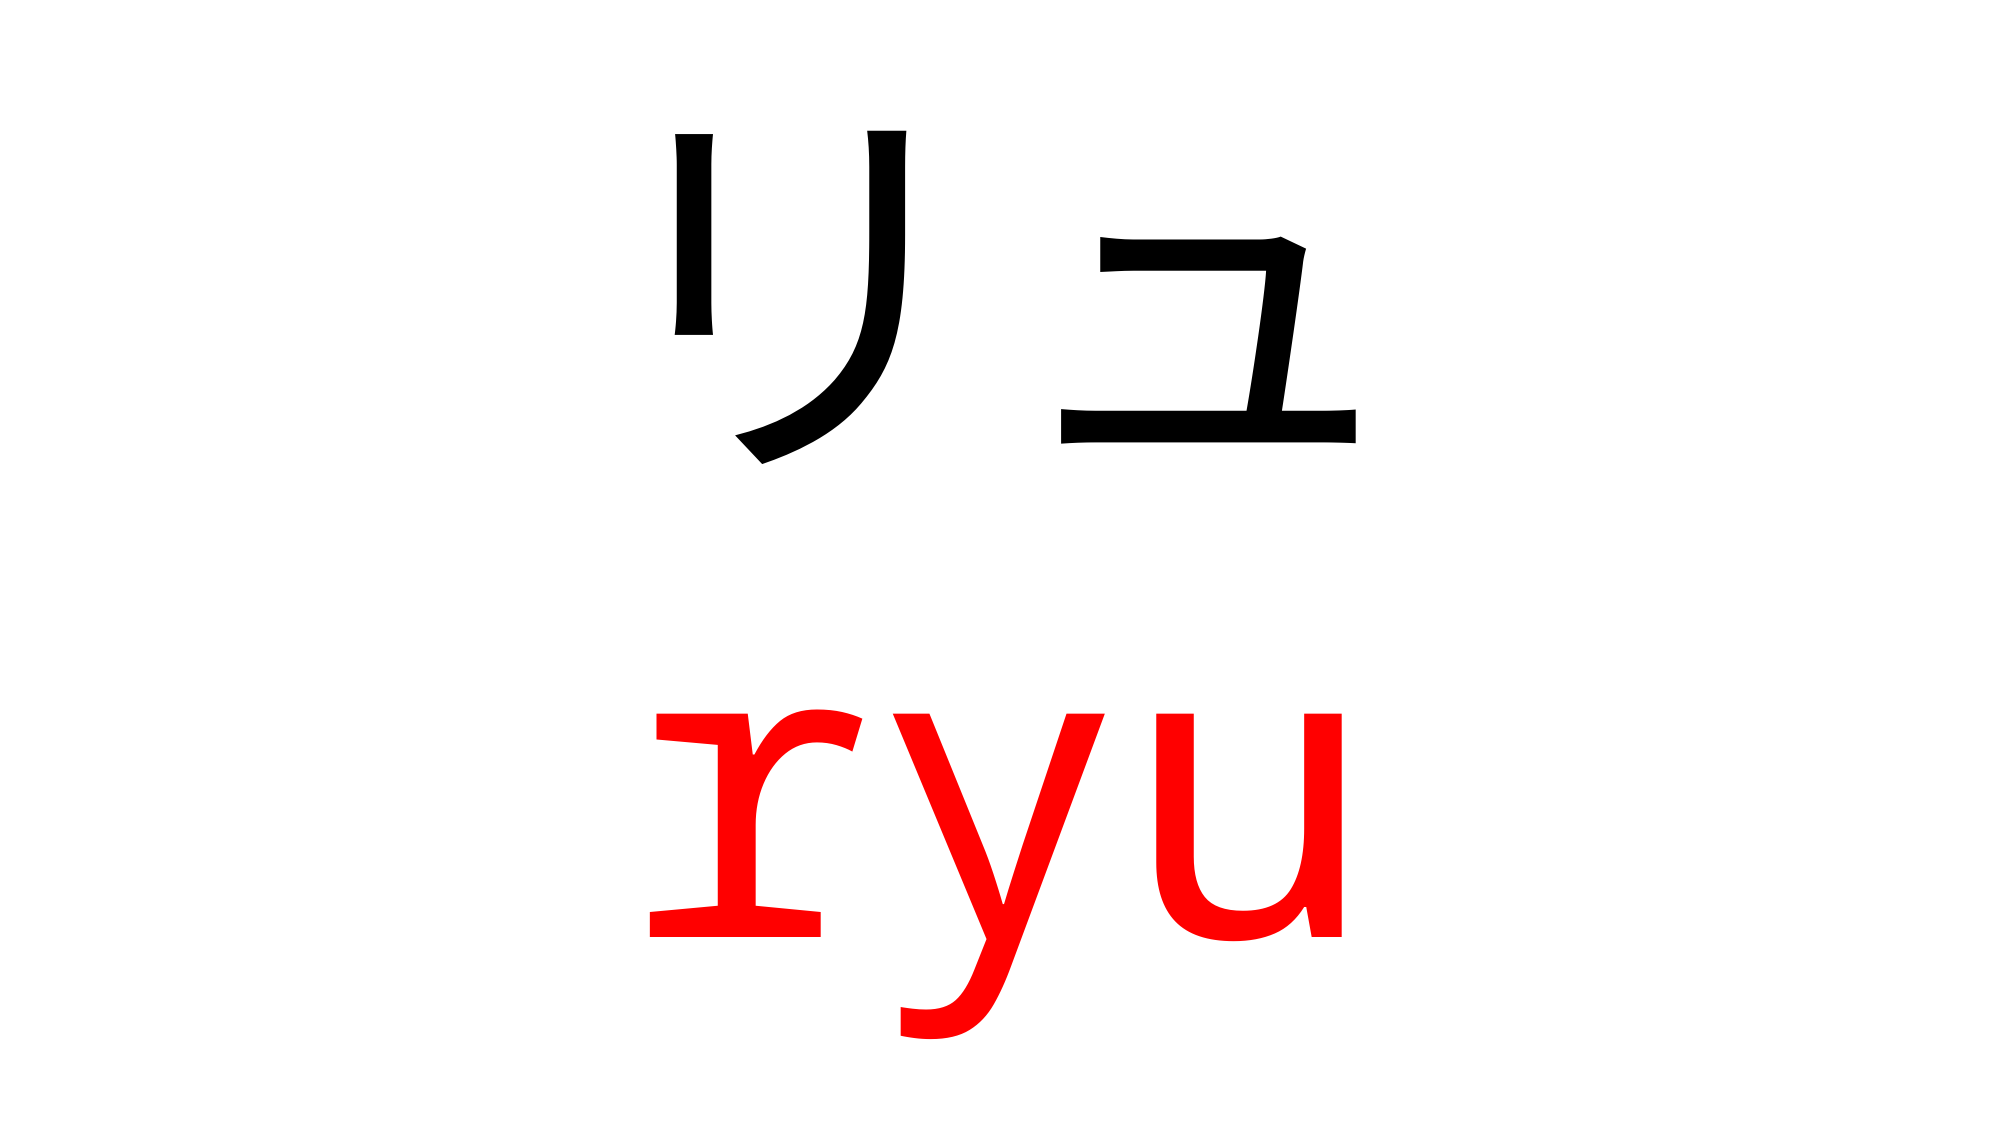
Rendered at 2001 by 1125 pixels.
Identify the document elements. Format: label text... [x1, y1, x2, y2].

title リュ [249, 71, 1750, 545]
text_box ryu [249, 562, 1750, 1036]
